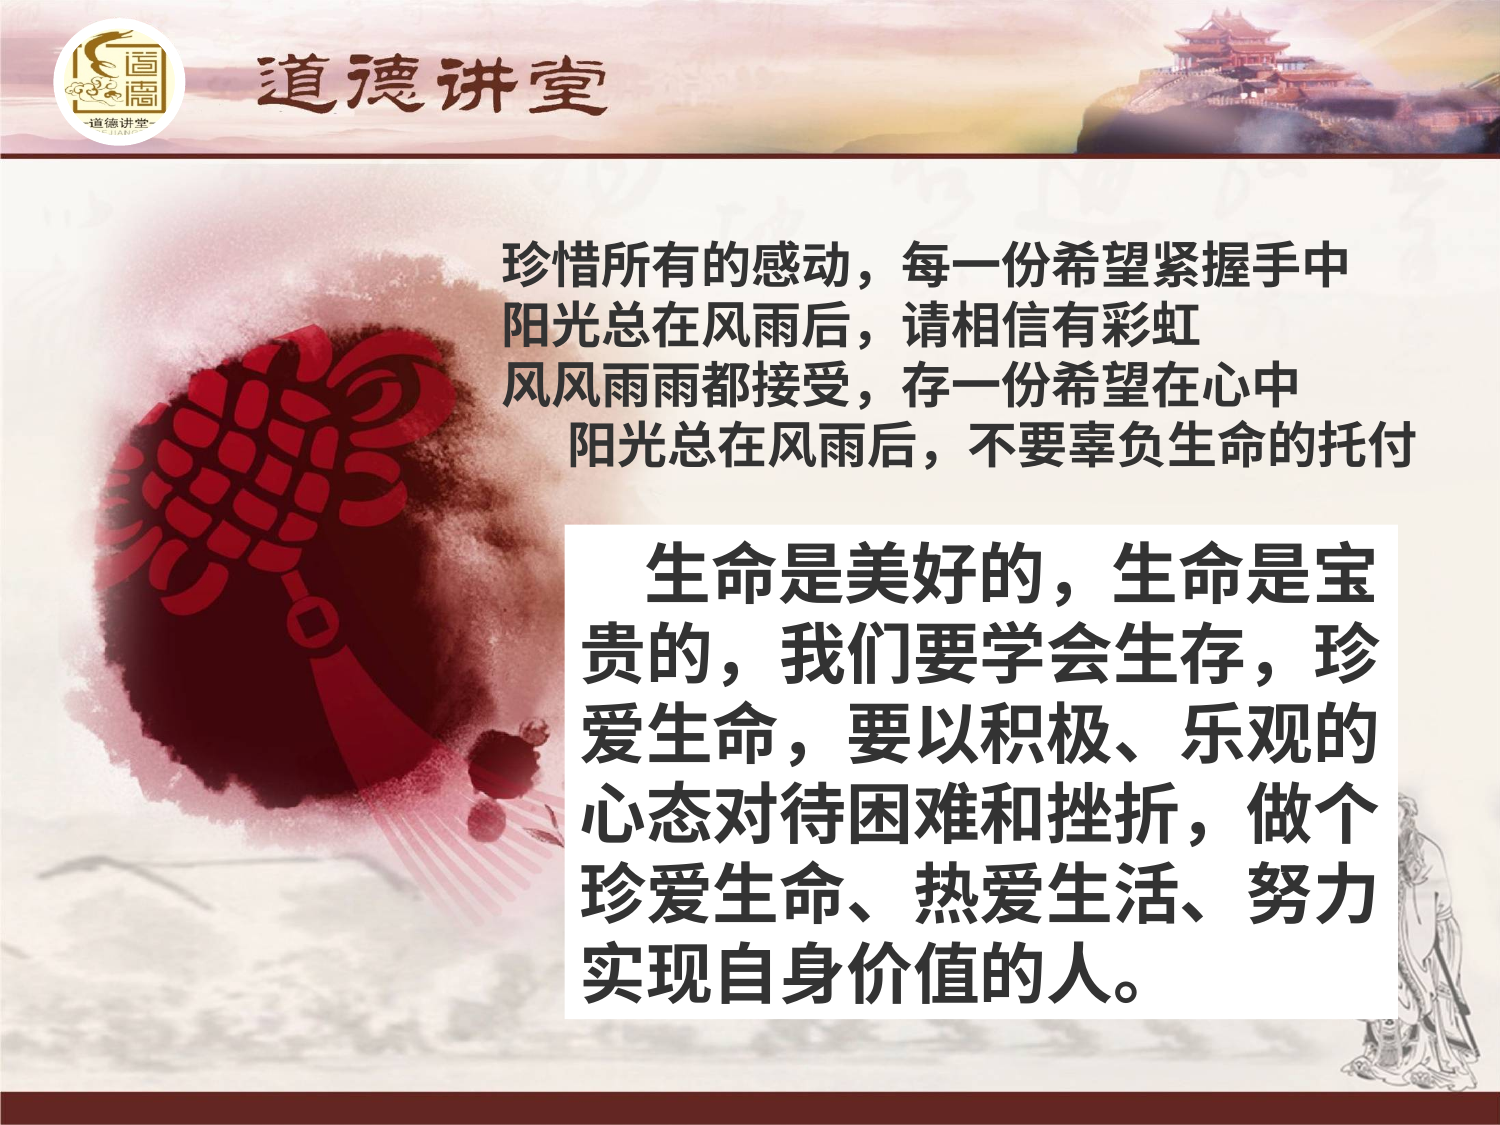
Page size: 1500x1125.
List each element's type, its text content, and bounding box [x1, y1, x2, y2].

text_box 生命是美好的，生命是宝贵的，我们要学会生存，珍爱生命，要以积极、乐观的心态对待困难和挫折，做个珍爱生命、热爱生活、努力实现自身价值的人。 [564, 524, 1398, 1020]
slide_number [1074, 1024, 1426, 1103]
picture [0, 0, 1500, 1125]
text_box 珍惜所有的感动，每一份希望紧握手中 阳光总在风雨后，请相信有彩虹 风风雨雨都接受，存一份希望在心中 阳光总在风雨后，不要辜负生命的托付 [486, 226, 1442, 482]
